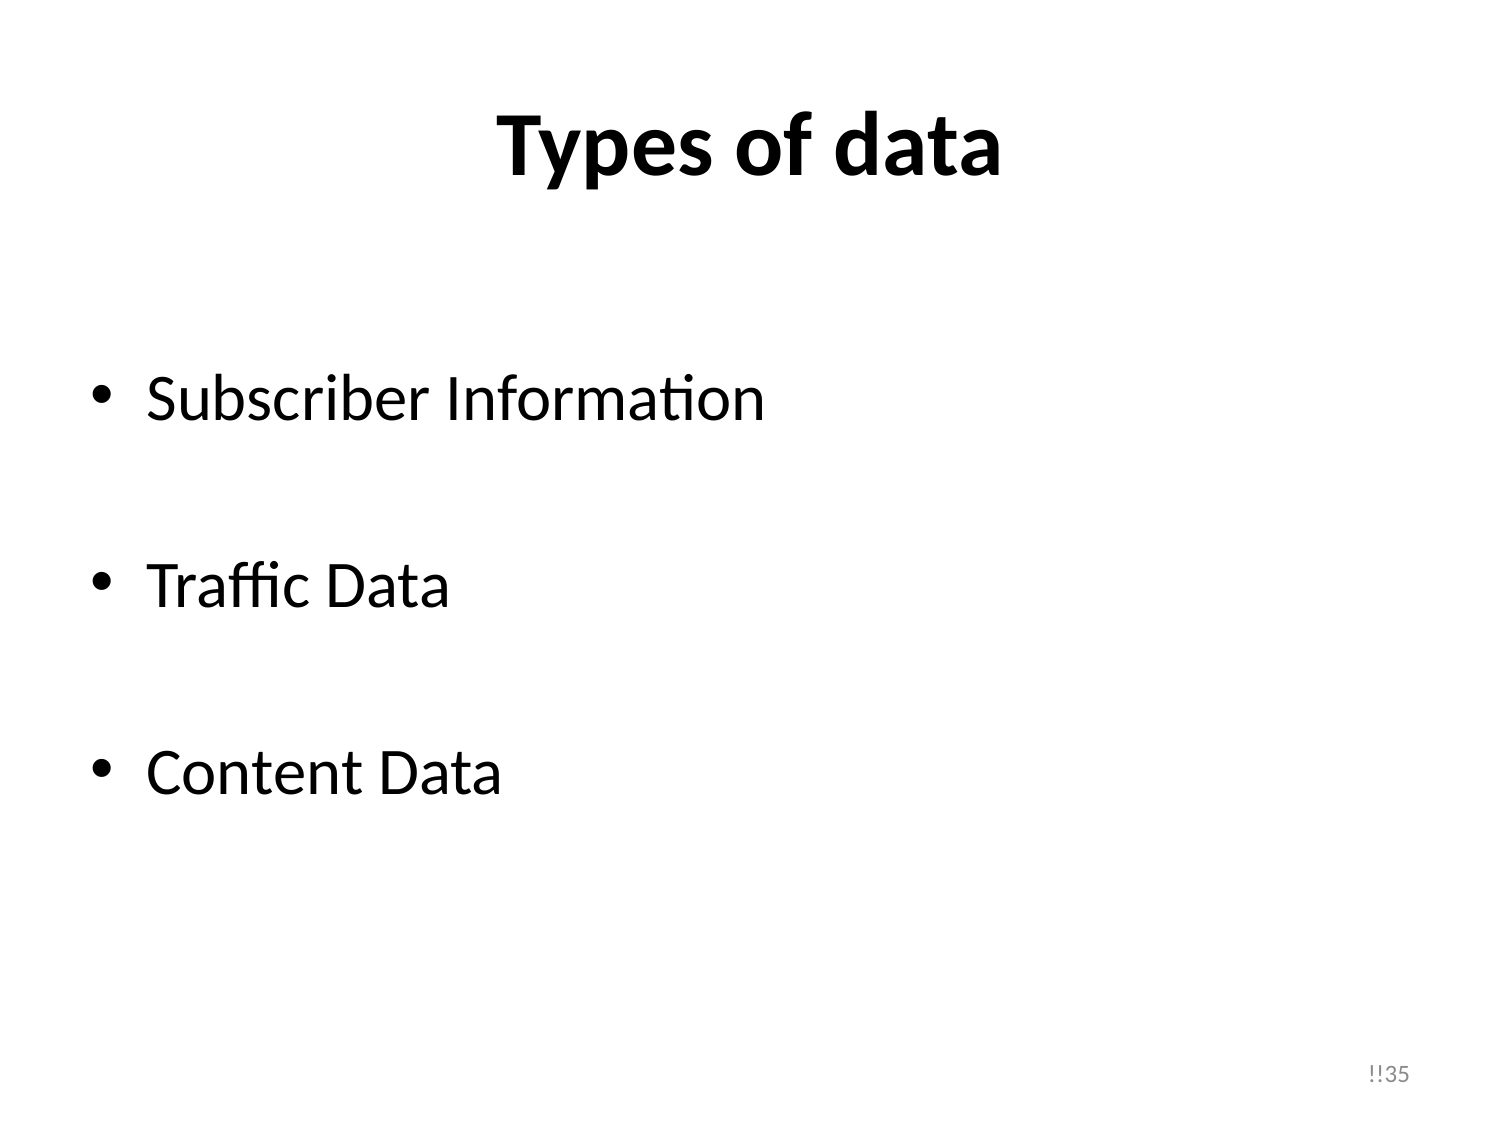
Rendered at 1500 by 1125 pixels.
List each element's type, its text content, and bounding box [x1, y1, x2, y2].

title Types of data [75, 45, 1425, 233]
list Subscriber Information Traffic Data Content Data [75, 252, 1425, 954]
slide_number !!35 [1074, 1042, 1425, 1103]
